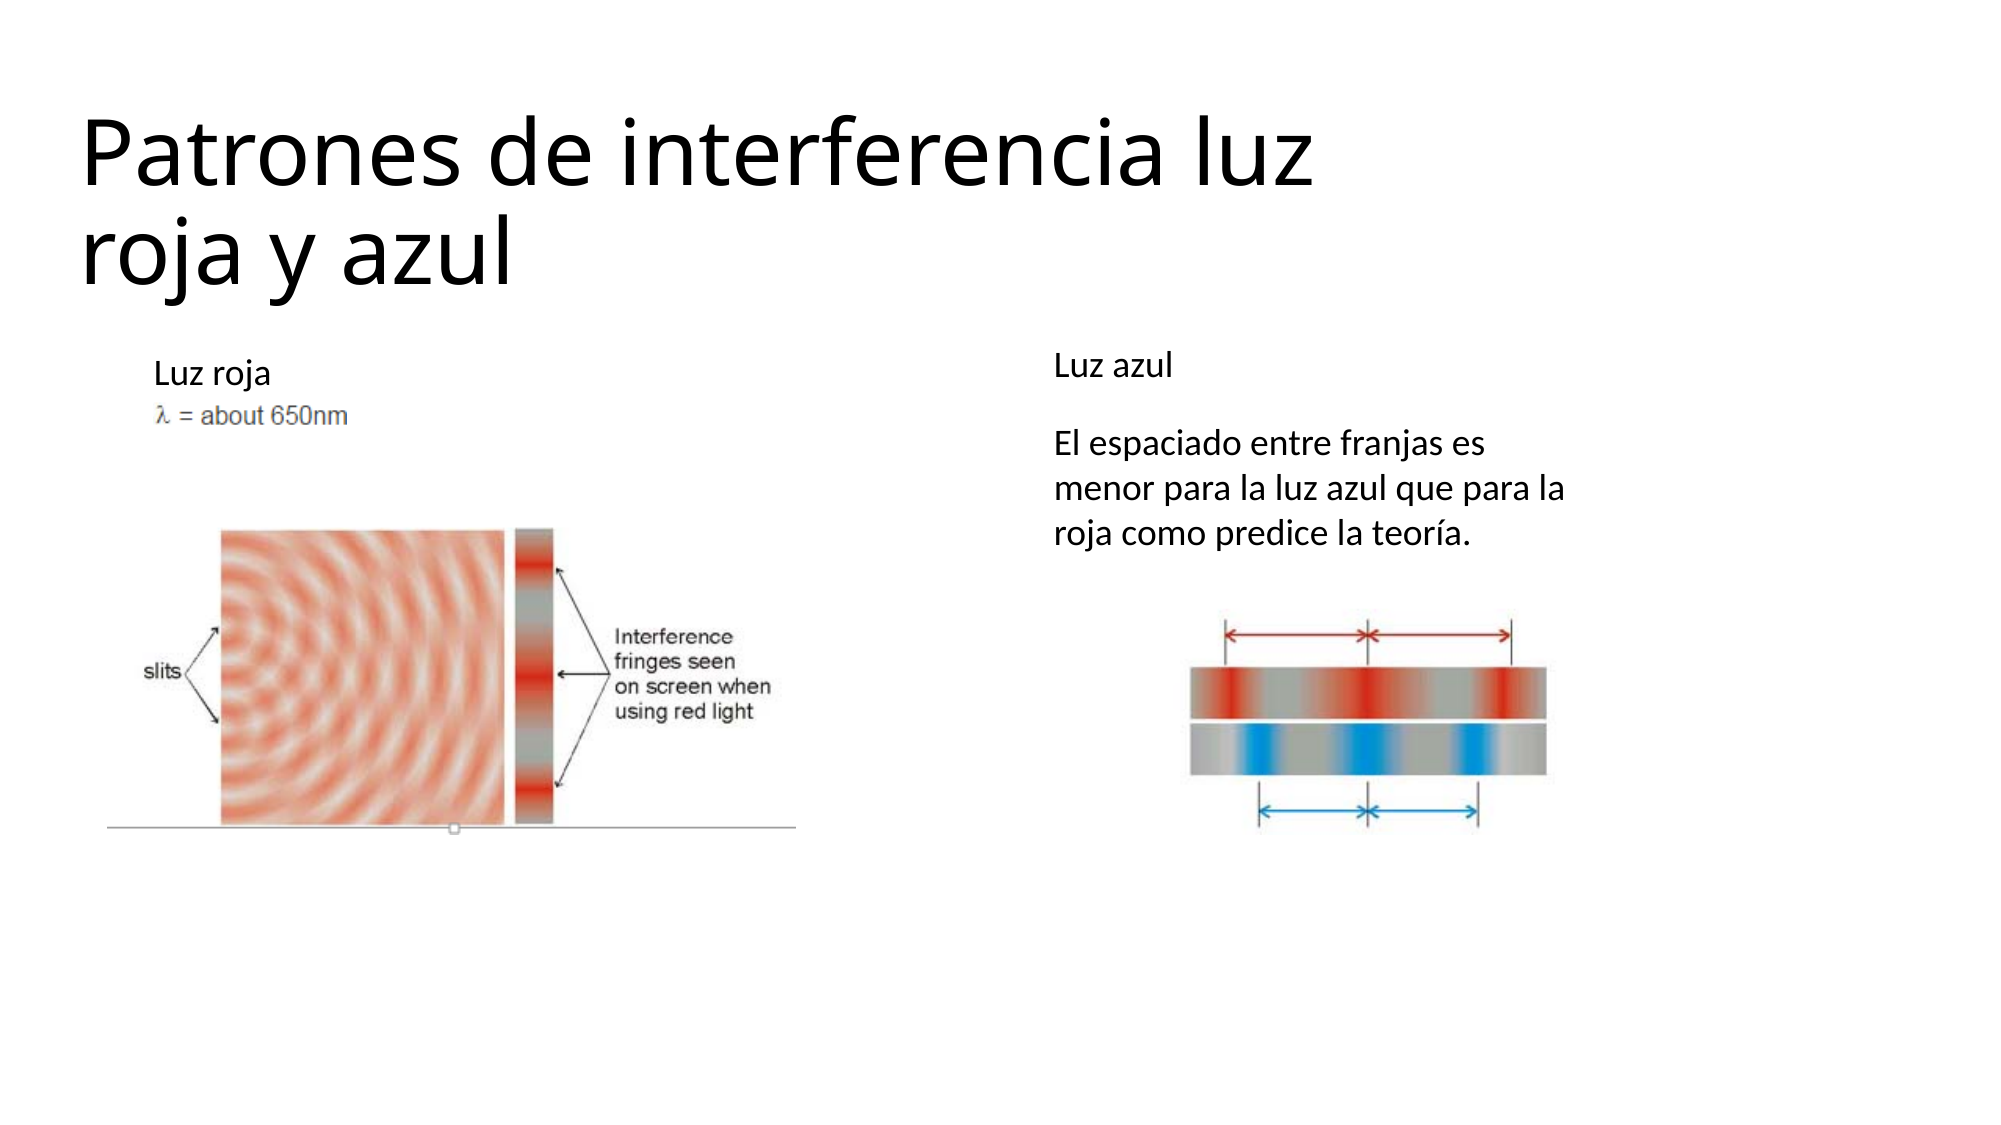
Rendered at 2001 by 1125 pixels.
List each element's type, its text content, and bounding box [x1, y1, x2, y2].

text_box El espaciado entre franjas es menor para la luz azul que para la roja como predice la teoría. [1039, 410, 1597, 561]
picture [107, 506, 796, 835]
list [1143, 592, 1583, 835]
picture [153, 401, 347, 434]
text_box Luz roja [139, 340, 765, 401]
text_box Luz azul [1039, 332, 1665, 393]
title Patrones de interferencia luz roja y azul [64, 81, 1465, 330]
